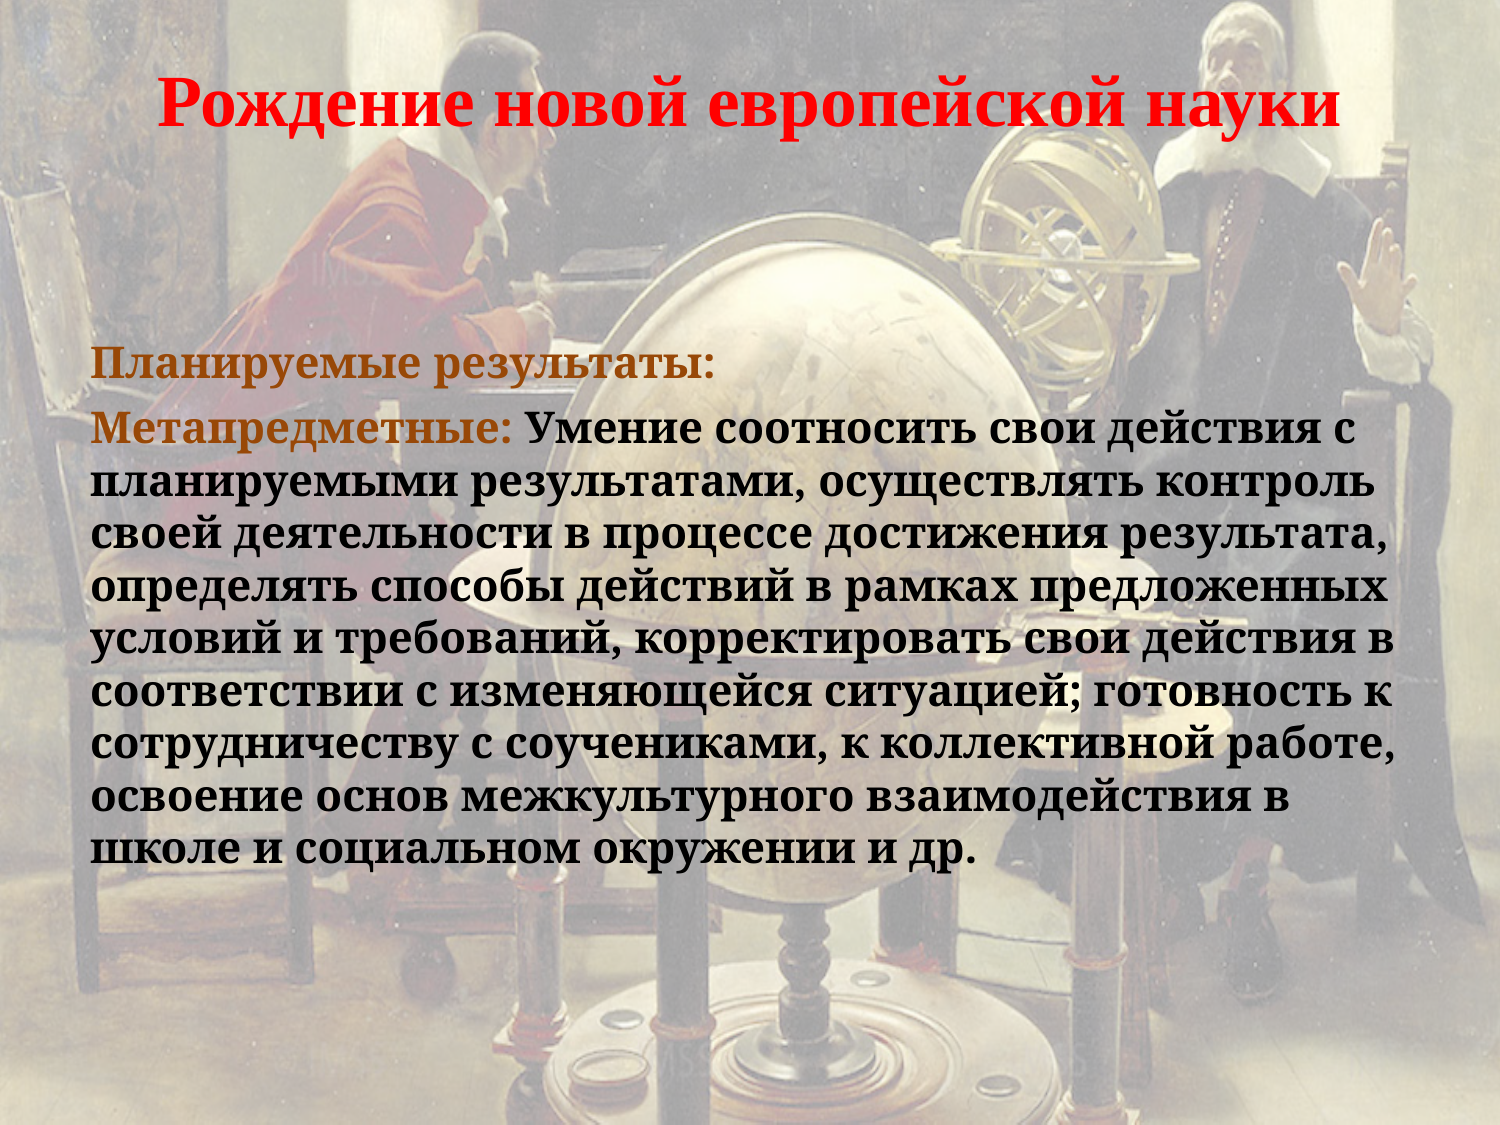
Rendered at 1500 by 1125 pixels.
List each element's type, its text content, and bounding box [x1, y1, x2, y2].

list Планируемые результаты: Метапредметные: Умение соотносить свои действия с планируемыми результатами, осуществлять контроль своей деятельности в процессе достижения результата, определять способы действий в рамках предложенных условий и требований, корректировать свои действия в соответствии с изменяющейся ситуацией; готовность к сотрудничеству с соучениками, к коллективной работе, освоение основ межкультурного взаимодействия в школе и социальном окружении и др. [75, 262, 1425, 1005]
title Рождение новой европейской науки [75, 45, 1425, 149]
